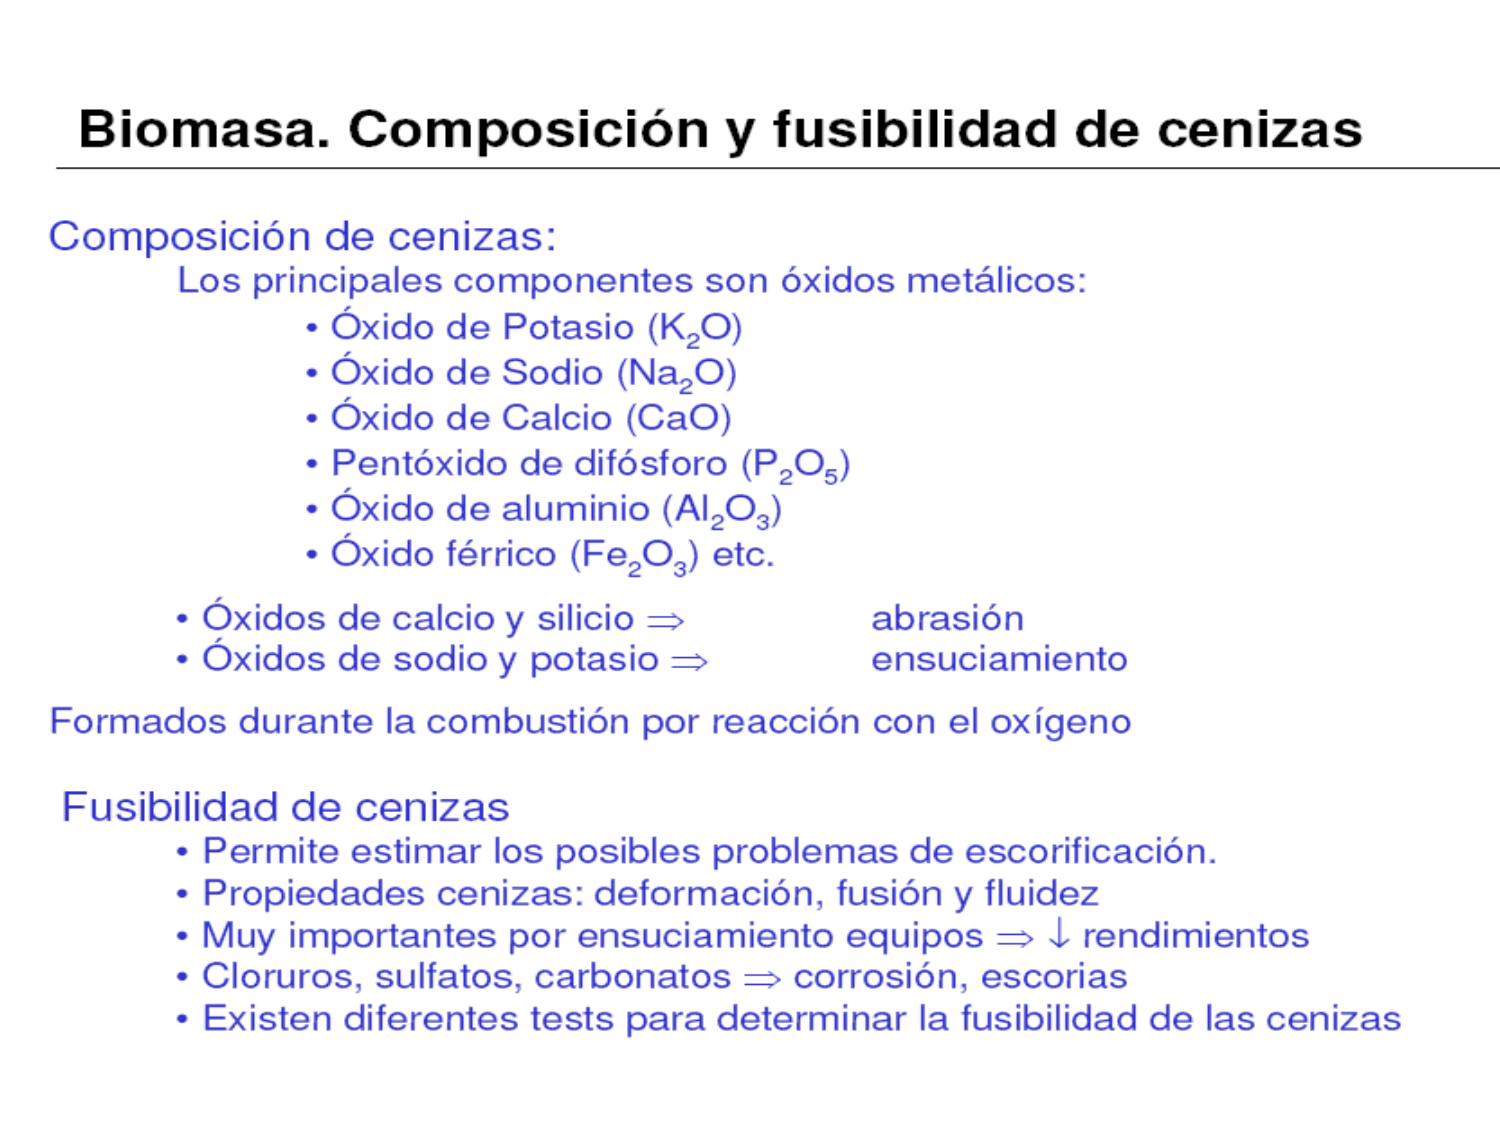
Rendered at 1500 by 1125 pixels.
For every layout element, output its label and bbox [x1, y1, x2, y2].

picture [34, 66, 1500, 1059]
